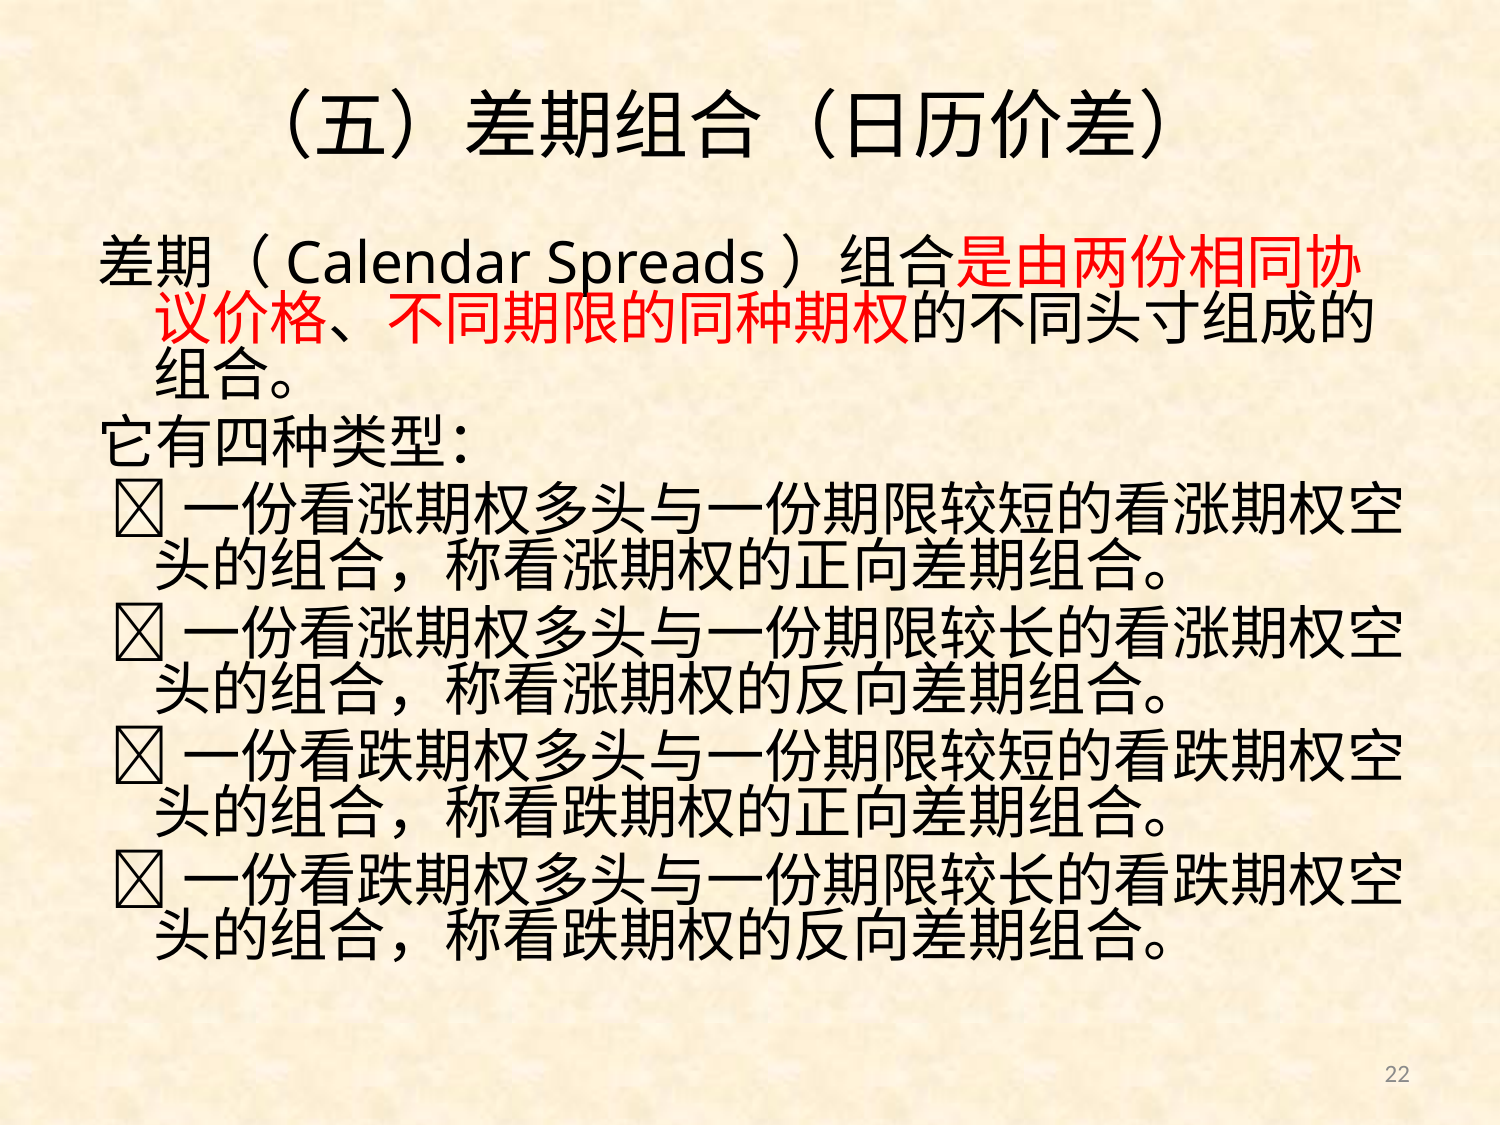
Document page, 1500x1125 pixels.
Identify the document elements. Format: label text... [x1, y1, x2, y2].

title （五）差期组合（日历价差） [194, 55, 1258, 189]
picture [0, 0, 1500, 1125]
slide_number 22 [1074, 1042, 1425, 1103]
list 差期（Calendar Spreads）组合是由两份相同协议价格、不同期限的同种期权的不同头寸组成的组合。 它有四种类型： 一份看涨期权多头与一份期限较短的看涨期权空头的组合，称看涨期权的正向差期组合。 一份看涨期权多头与一份期限较长的看涨期权空头的组合，称看涨期权的反向差期组合。 一份看跌期权多头与一份期限较短的看跌期权空头的组合，称看跌期权的正向差期组合。 一份看跌期权多头与一份期限较长的看跌期权空头的组合，称看跌期权的反向差期组合。 [82, 231, 1430, 1000]
